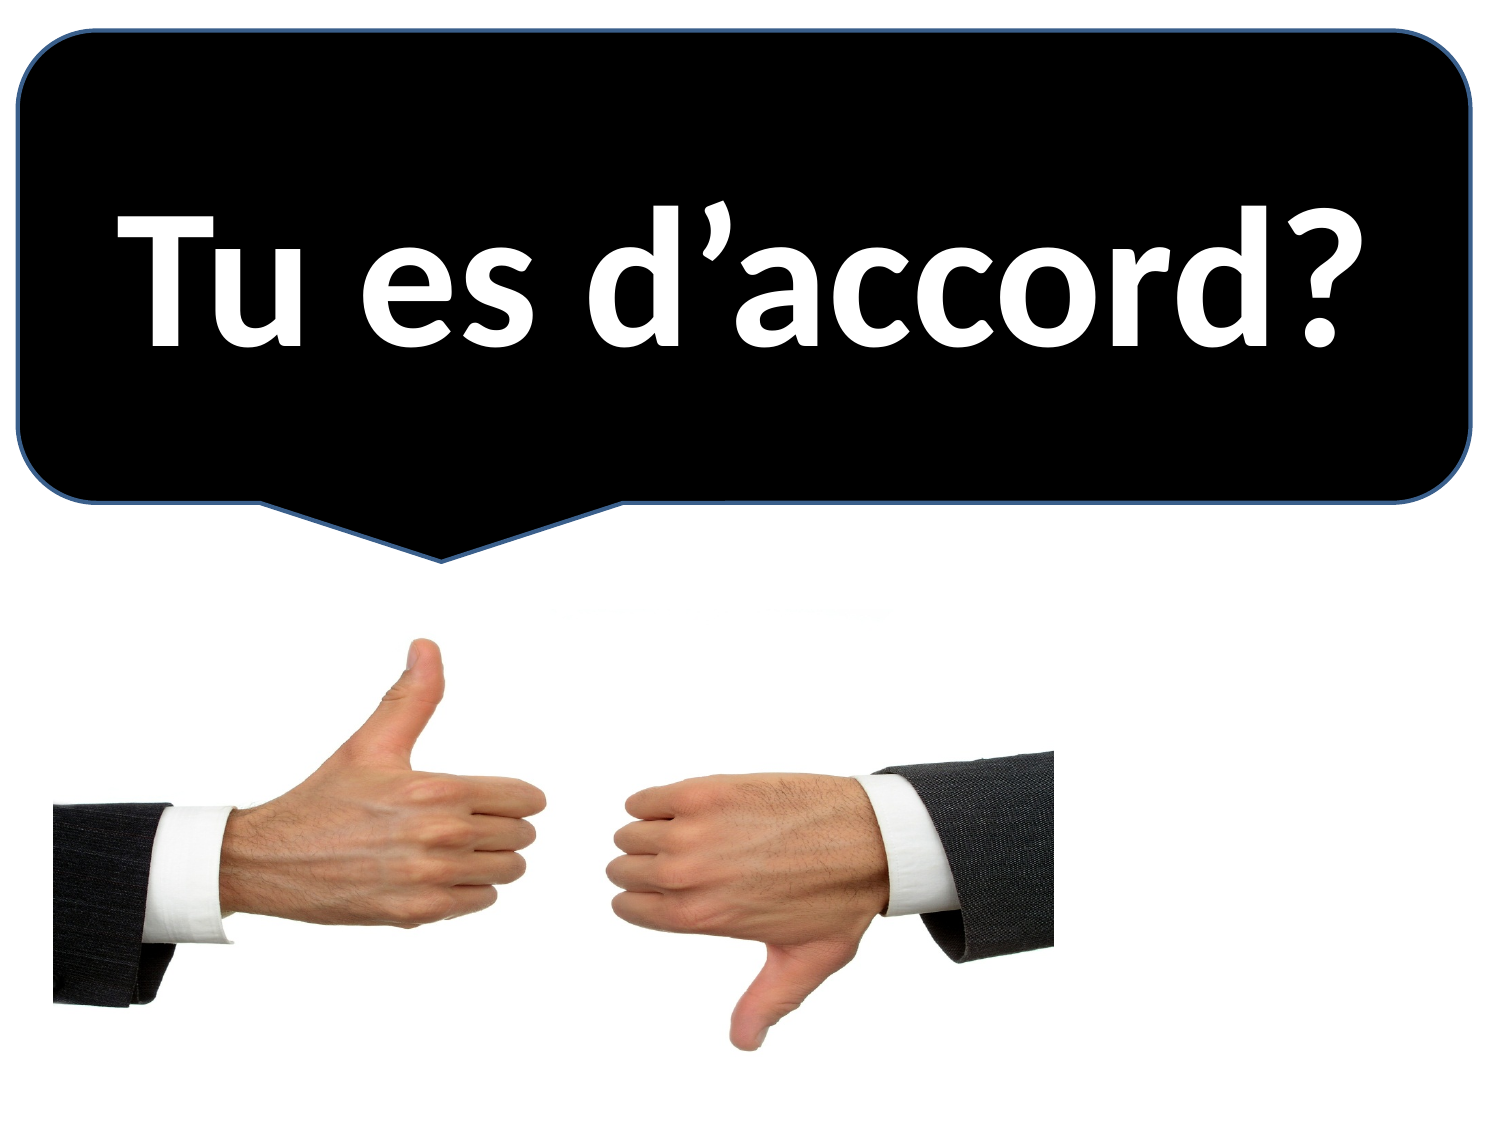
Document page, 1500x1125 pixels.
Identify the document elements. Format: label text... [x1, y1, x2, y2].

picture [52, 609, 1054, 1079]
text_box Tu es d’accord? [15, 28, 1473, 564]
